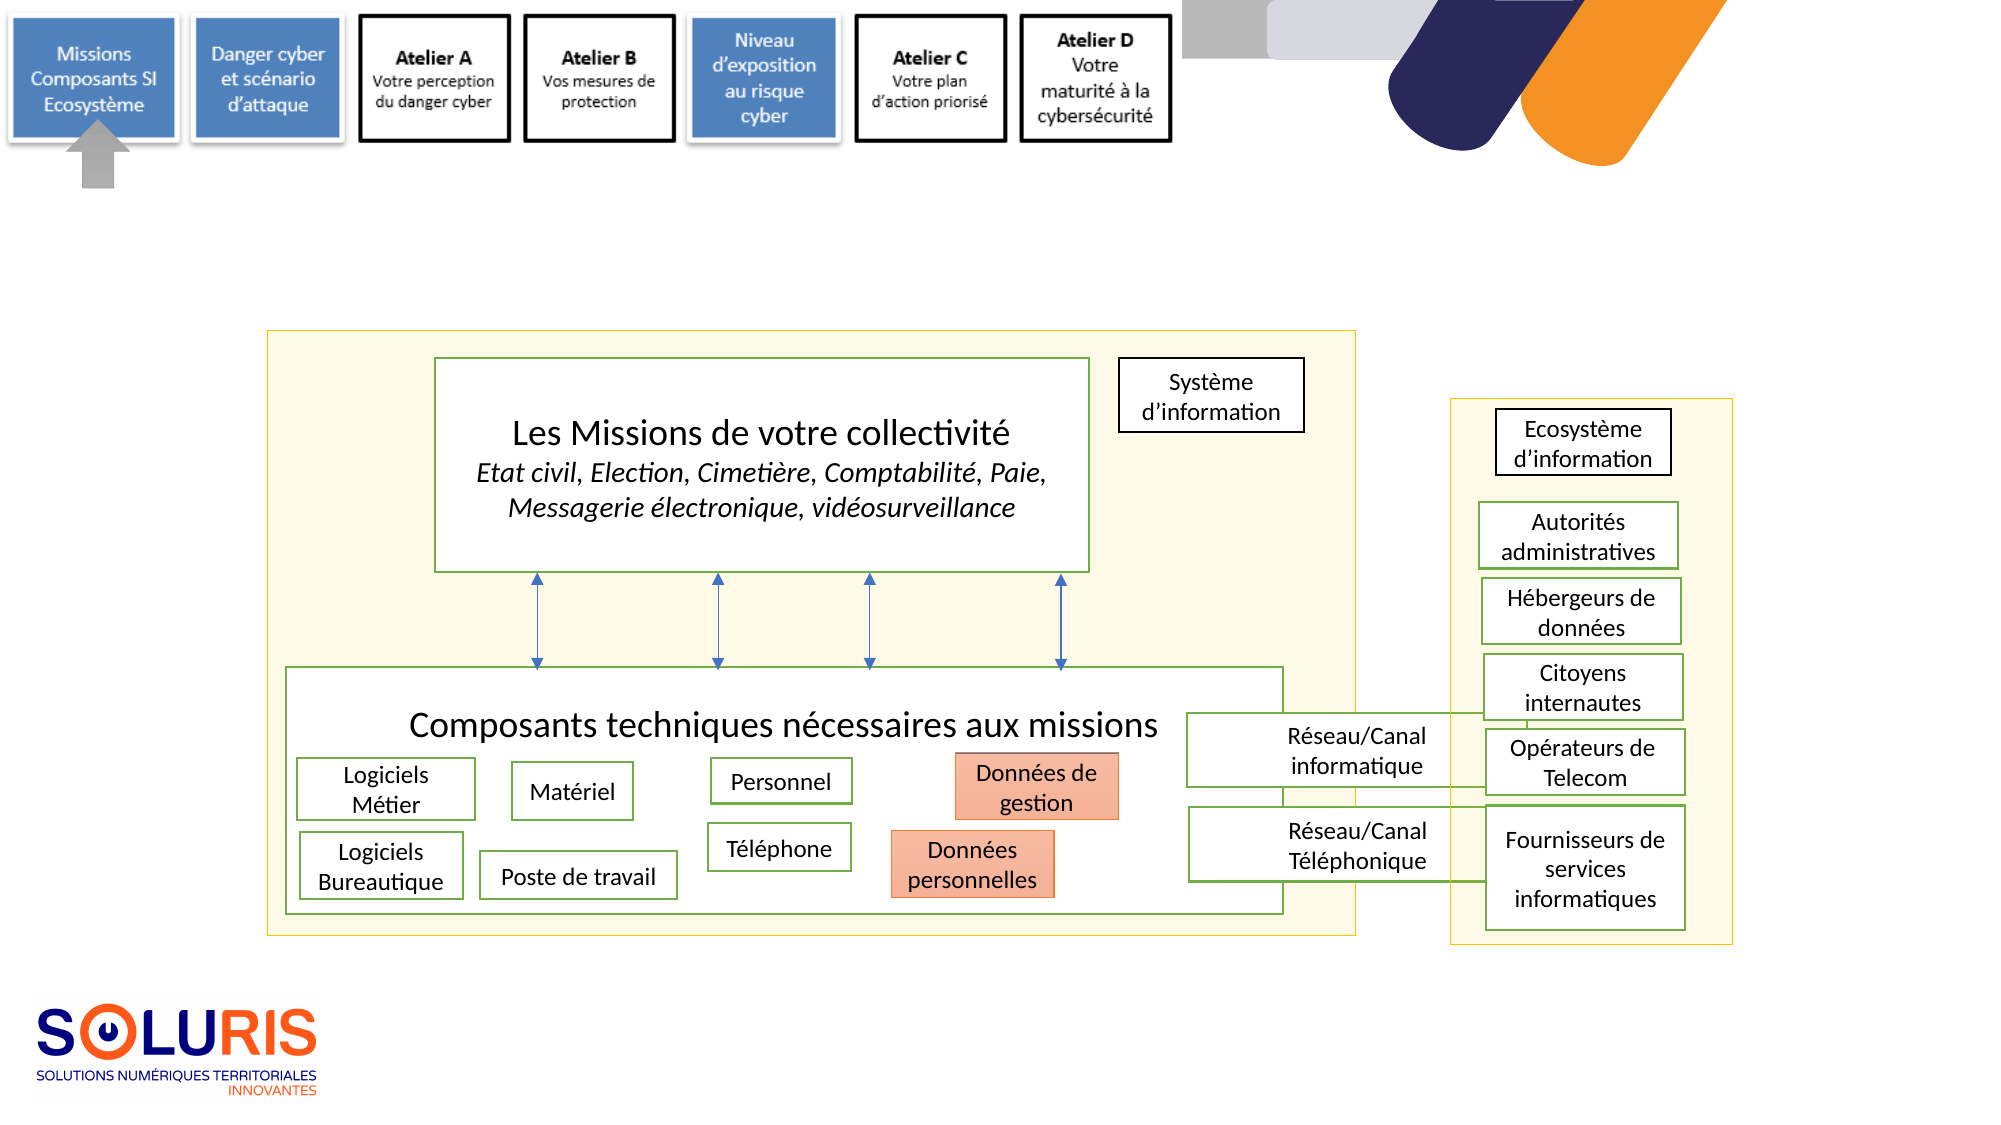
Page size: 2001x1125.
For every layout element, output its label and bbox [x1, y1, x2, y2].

picture [30, 995, 322, 1105]
text_box [267, 330, 1733, 945]
text_box [82, 154, 115, 189]
picture [0, 0, 1182, 154]
